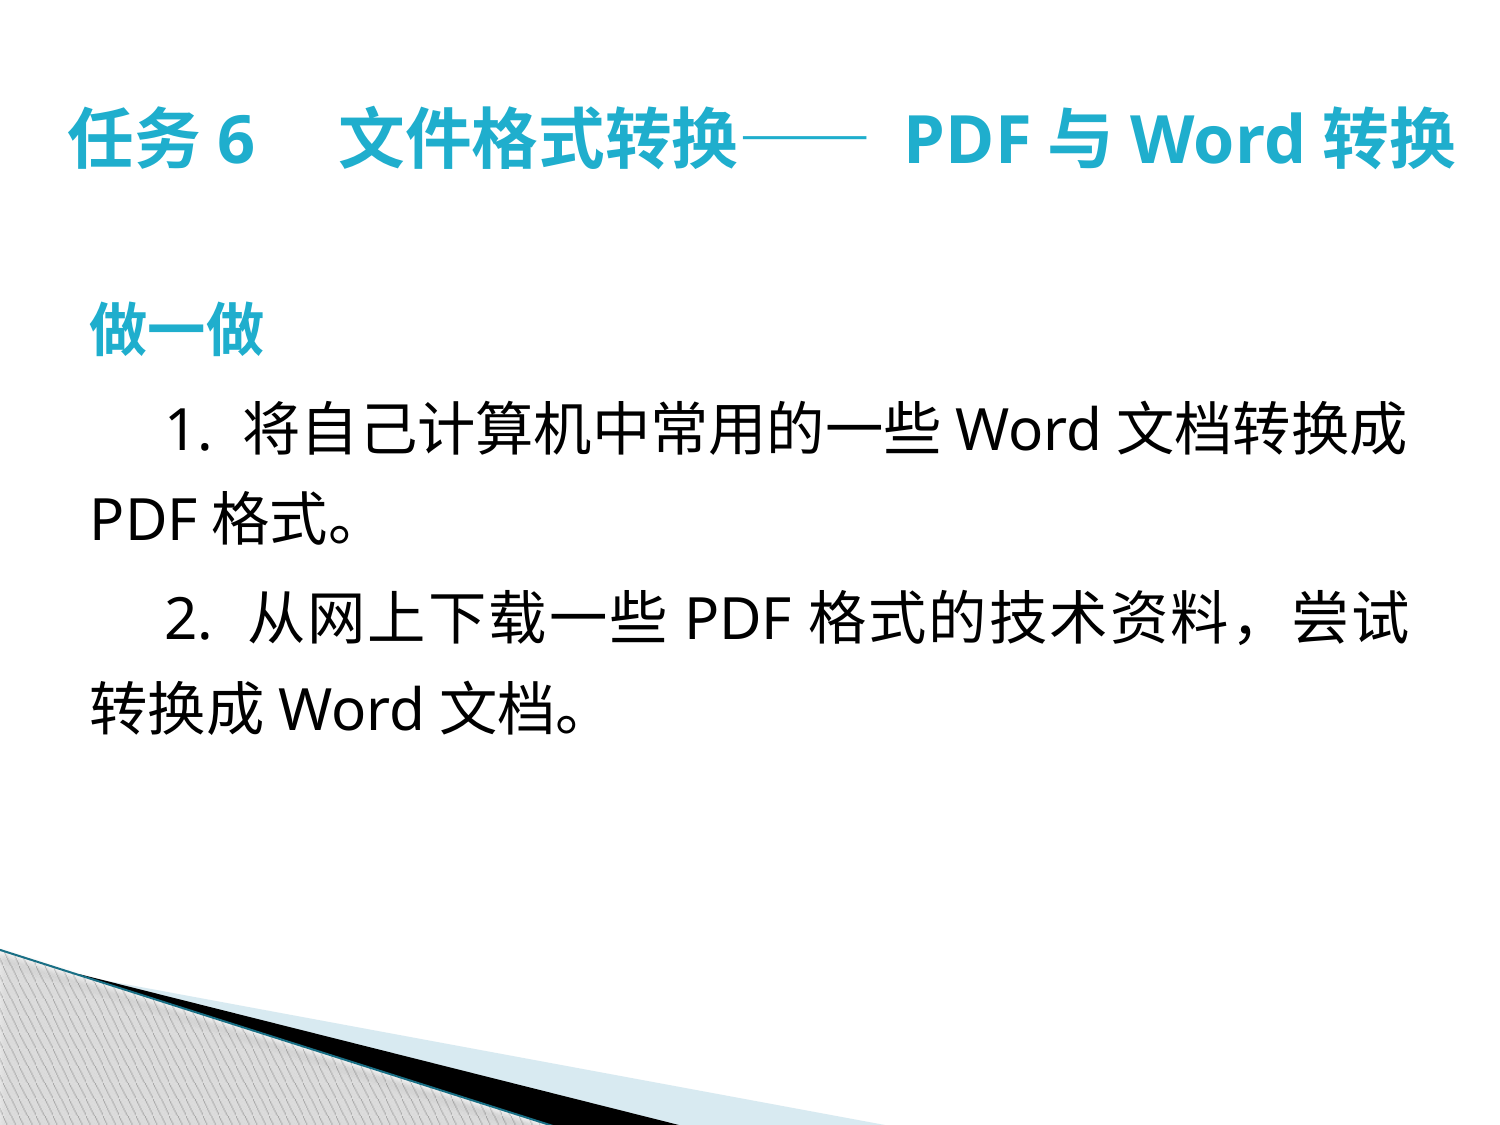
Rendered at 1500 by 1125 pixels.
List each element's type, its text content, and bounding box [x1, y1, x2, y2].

list 做一做 1. 将自己计算机中常用的一些Word文档转换成PDF格式。 2. 从网上下载一些PDF格式的技术资料，尝试转换成Word文档。 [75, 243, 1425, 1012]
title 任务6 文件格式转换—— PDF与Word转换 [53, 42, 1479, 231]
